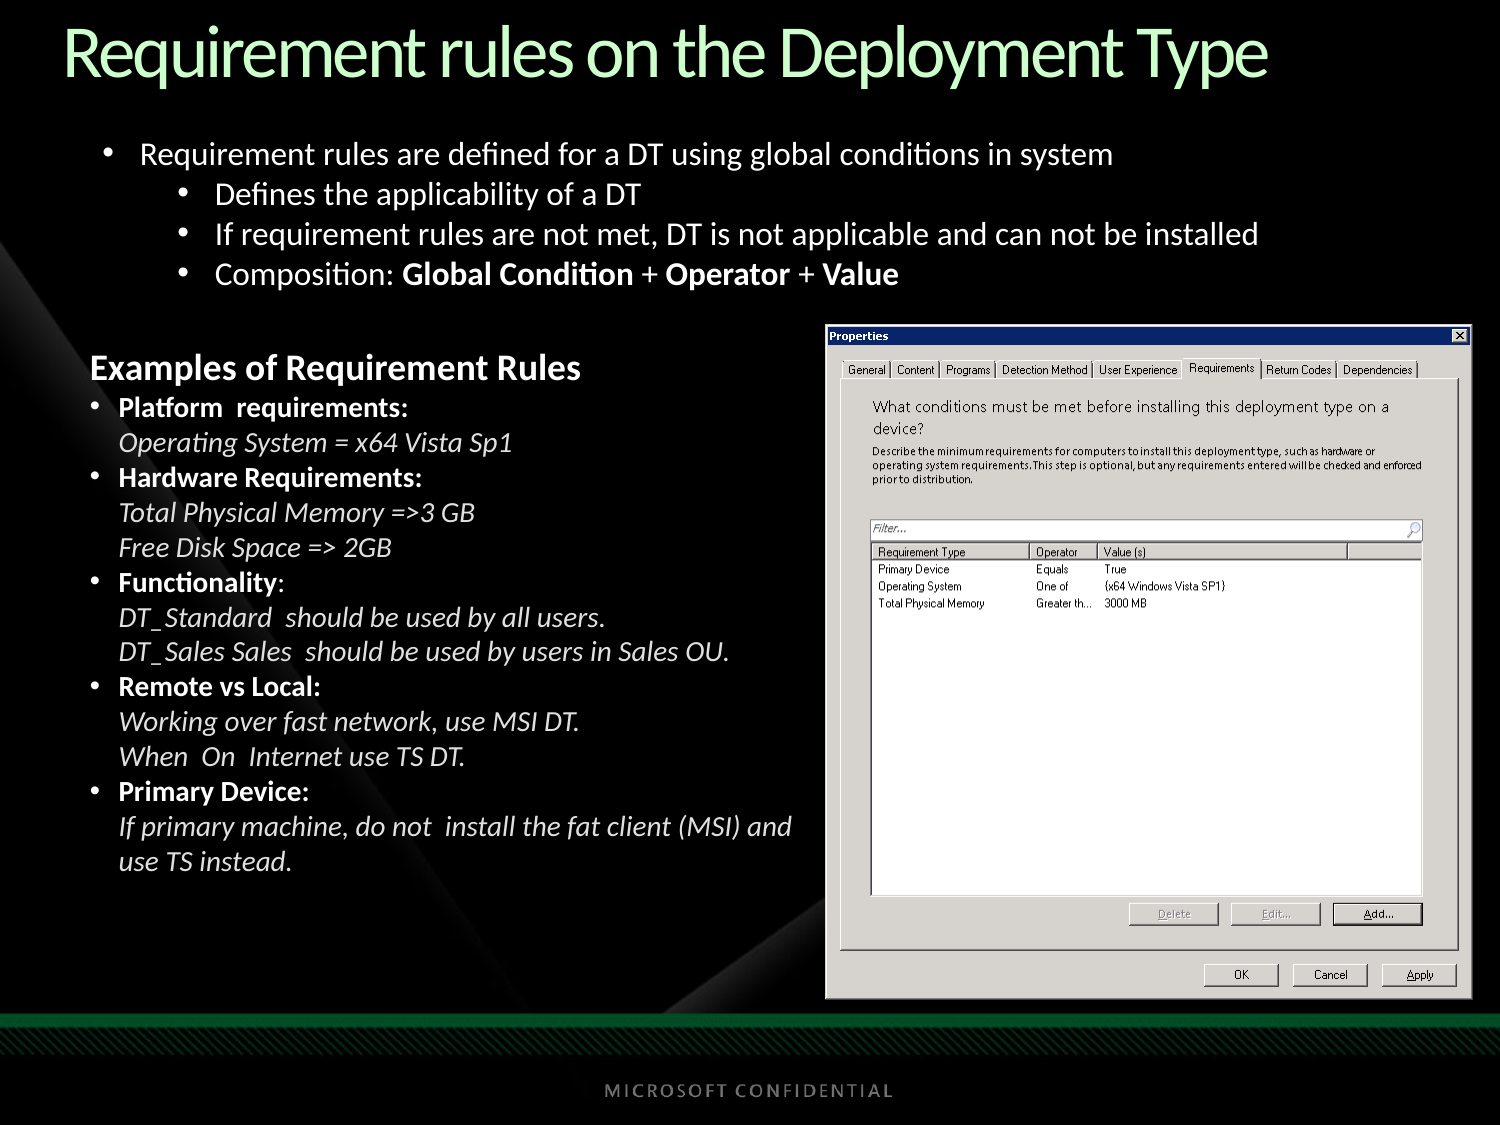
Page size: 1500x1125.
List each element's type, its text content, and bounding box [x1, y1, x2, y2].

title Requirement rules on the Deployment Type [62, 12, 1438, 95]
picture [0, 0, 1500, 1125]
text_box Examples of Requirement Rules Platform requirements: Operating System = x64 Vista Sp1 Hardware Requirements: Total Physical Memory =>3 GB Free Disk Space => 2GB Functionality: DT_Standard should be used by all users. DT_Sales Sales should be used by users in Sales OU. Remote vs Local: Working over fast network, use MSI DT. When On Internet use TS DT. Primary Device: If primary machine, do not install the fat client (MSI) and use TS instead. [74, 335, 813, 885]
text_box Requirement rules are defined for a DT using global conditions in system Defines the applicability of a DT If requirement rules are not met, DT is not applicable and can not be installed Composition: Global Condition + Operator + Value [87, 124, 1450, 300]
